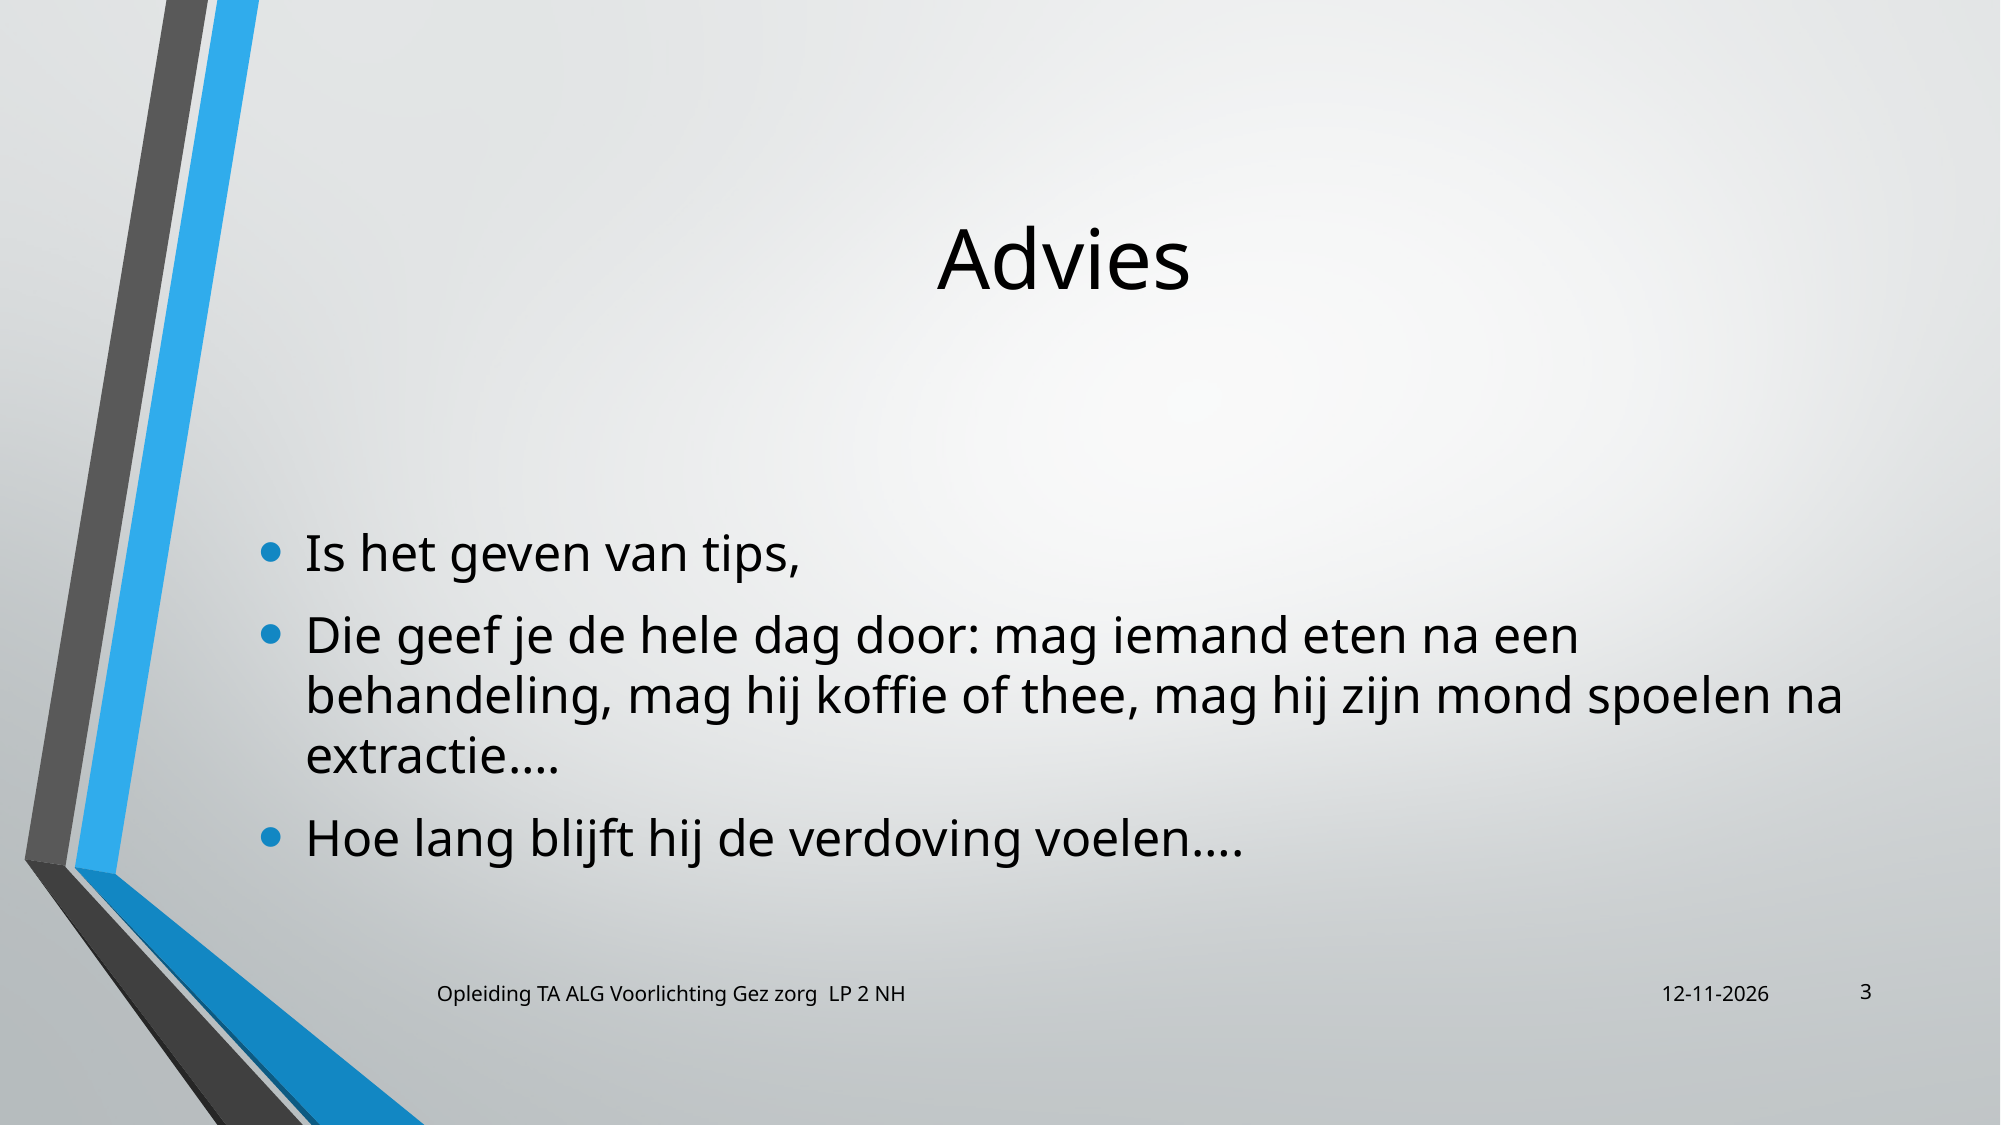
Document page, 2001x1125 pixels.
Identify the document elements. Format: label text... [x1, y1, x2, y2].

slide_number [1596, 965, 1784, 1025]
slide_number 3 [1796, 962, 1887, 1023]
title Advies [243, 112, 1887, 400]
footer Opleiding TA ALG Voorlichting Gez zorg LP 2 NH [421, 965, 1584, 1025]
list Is het geven van tips, Die geef je de hele dag door: mag iemand eten na een behandeling, mag hij koffie of thee, mag hij zijn mond spoelen na extractie…. Hoe lang blijft hij de verdoving voelen…. [243, 437, 1887, 950]
